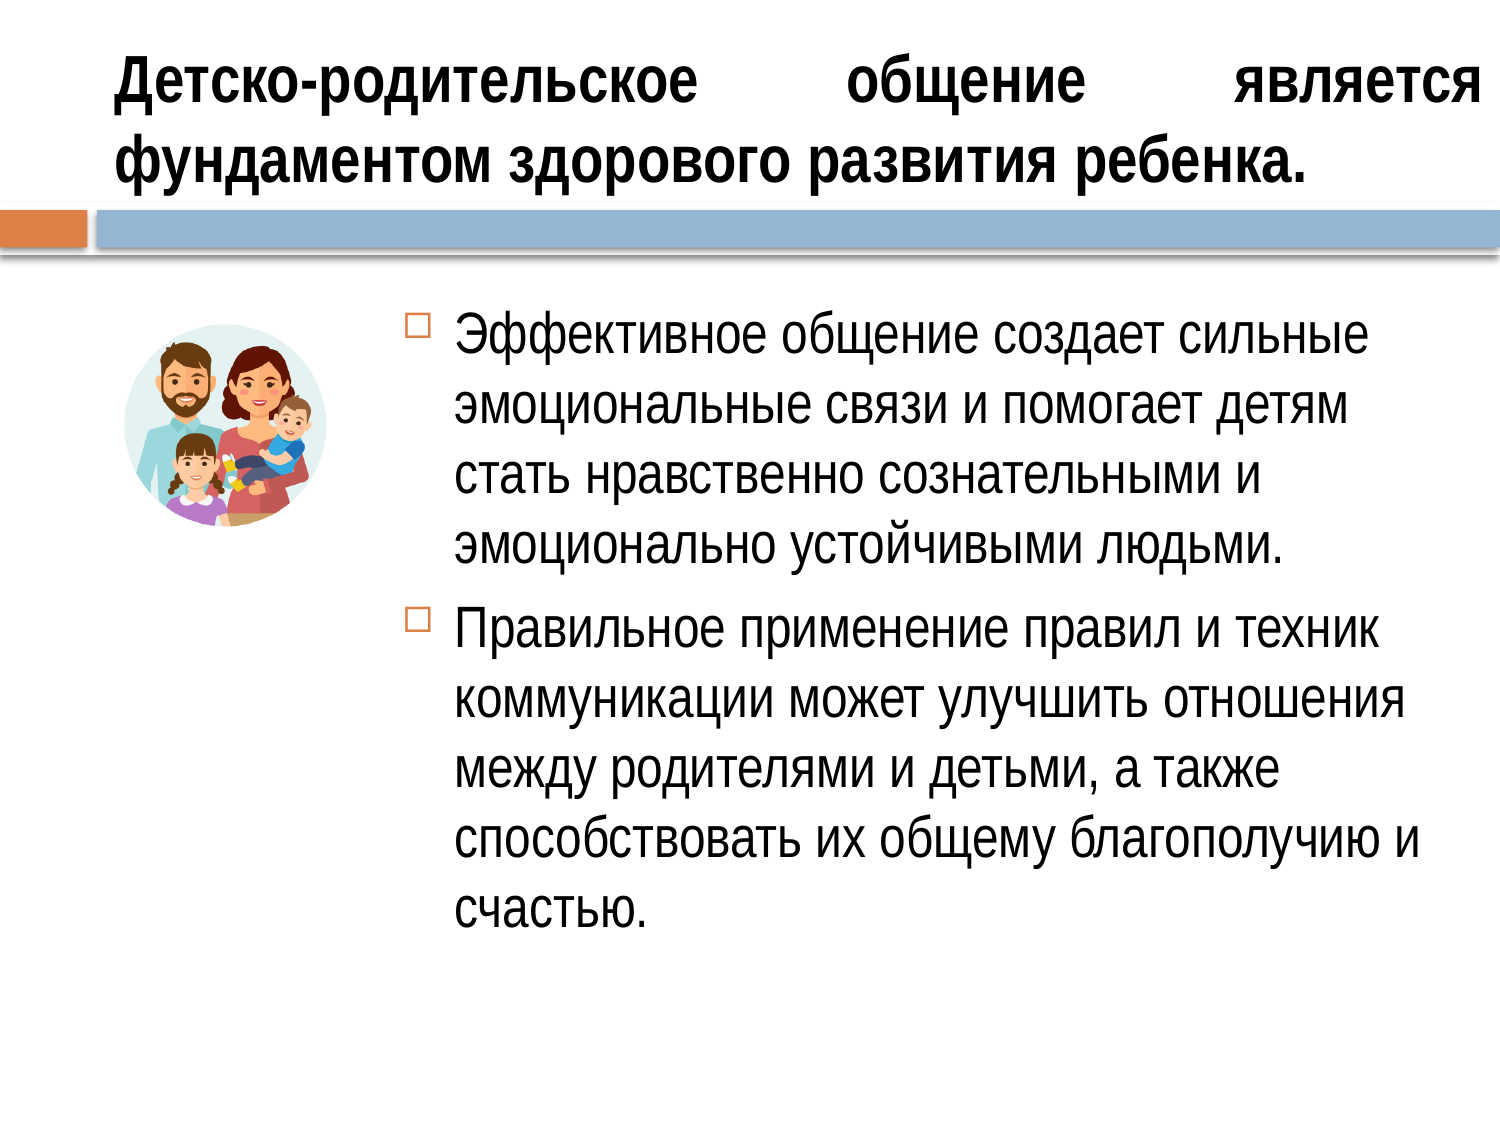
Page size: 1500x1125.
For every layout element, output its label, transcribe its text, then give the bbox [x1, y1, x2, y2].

picture [111, 311, 337, 537]
title Детско-родительское общение является фундаментом здорового развития ребенка. [99, 44, 1500, 188]
list Эффективное общение создает сильные эмоциональные связи и помогает детям стать нравственно сознательными и эмоционально устойчивыми людьми. Правильное применение правил и техник коммуникации может улучшить отношения между родителями и детьми, а также способствовать их общему благополучию и счастью. [387, 287, 1438, 1013]
